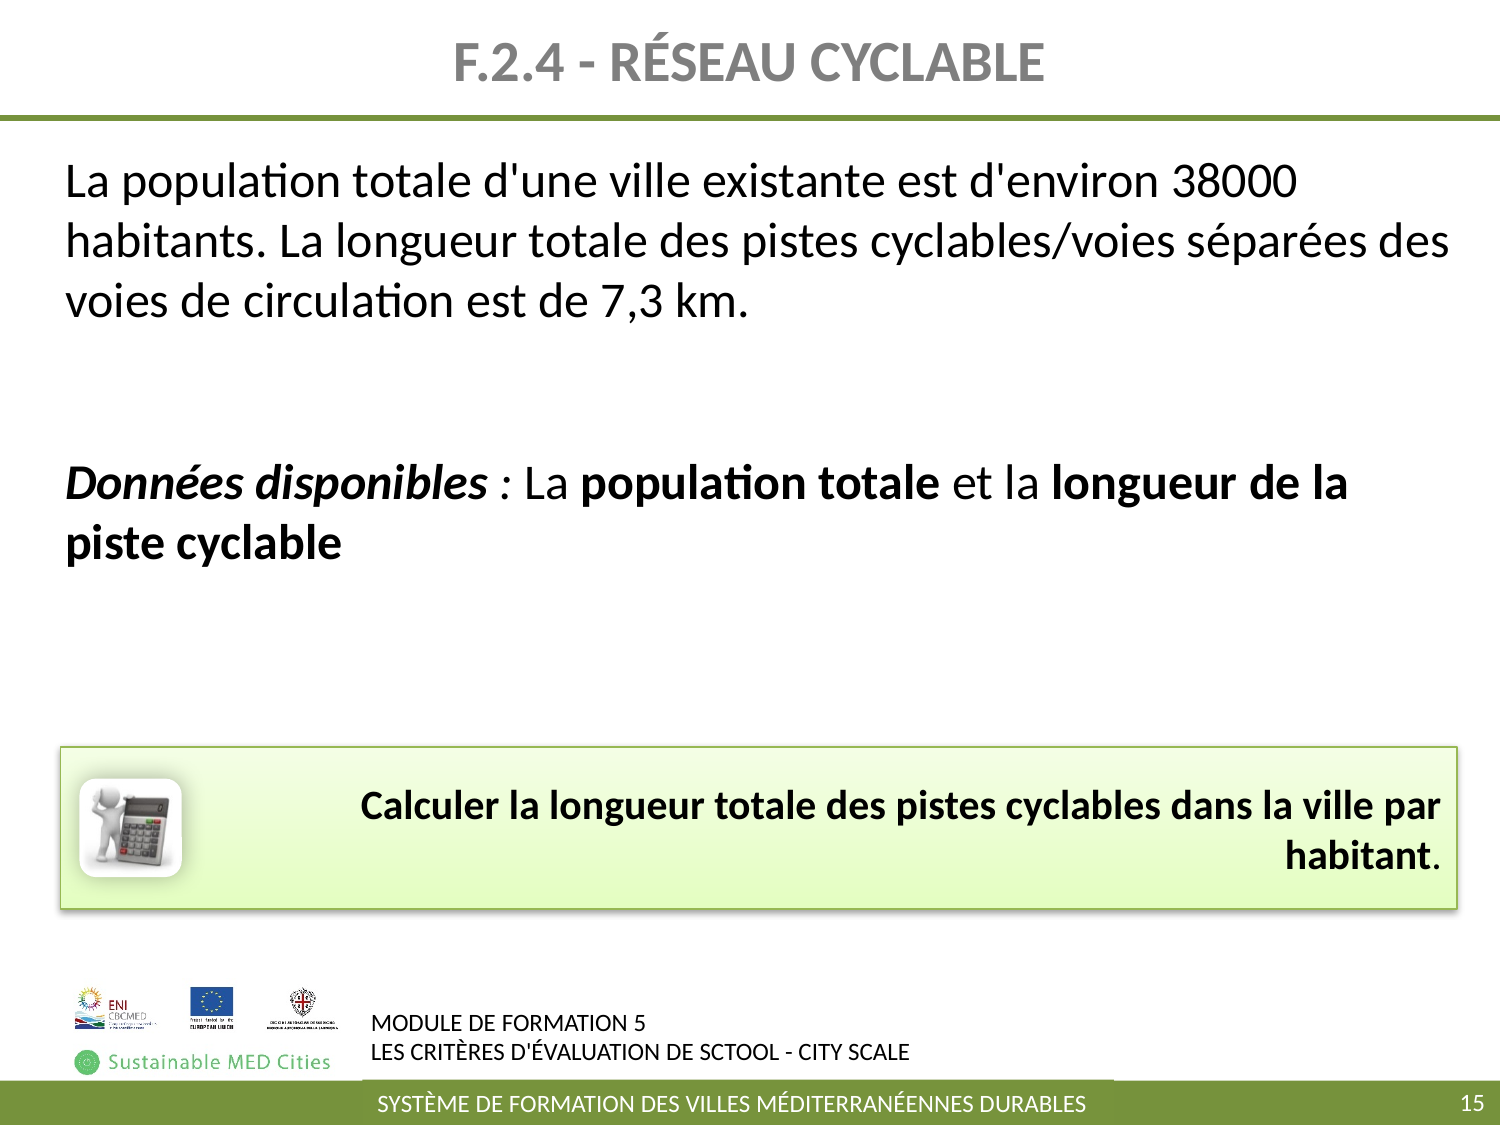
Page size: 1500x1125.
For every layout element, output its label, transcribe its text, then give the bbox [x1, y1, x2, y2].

list La population totale d'une ville existante est d'environ 38000 habitants. La longueur totale des pistes cyclables/voies séparées des voies de circulation est de 7,3 km. Données disponibles : La population totale et la longueur de la piste cyclable [50, 139, 1474, 513]
picture [62, 978, 356, 1080]
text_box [60, 746, 1458, 910]
slide_number ‹#› [1149, 1078, 1500, 1125]
text_box SYSTÈME DE FORMATION DES VILLES MÉDITERRANÉENNES DURABLES [362, 1079, 1114, 1125]
title F.2.4 - RÉSEAU CYCLABLE [0, 0, 1500, 117]
